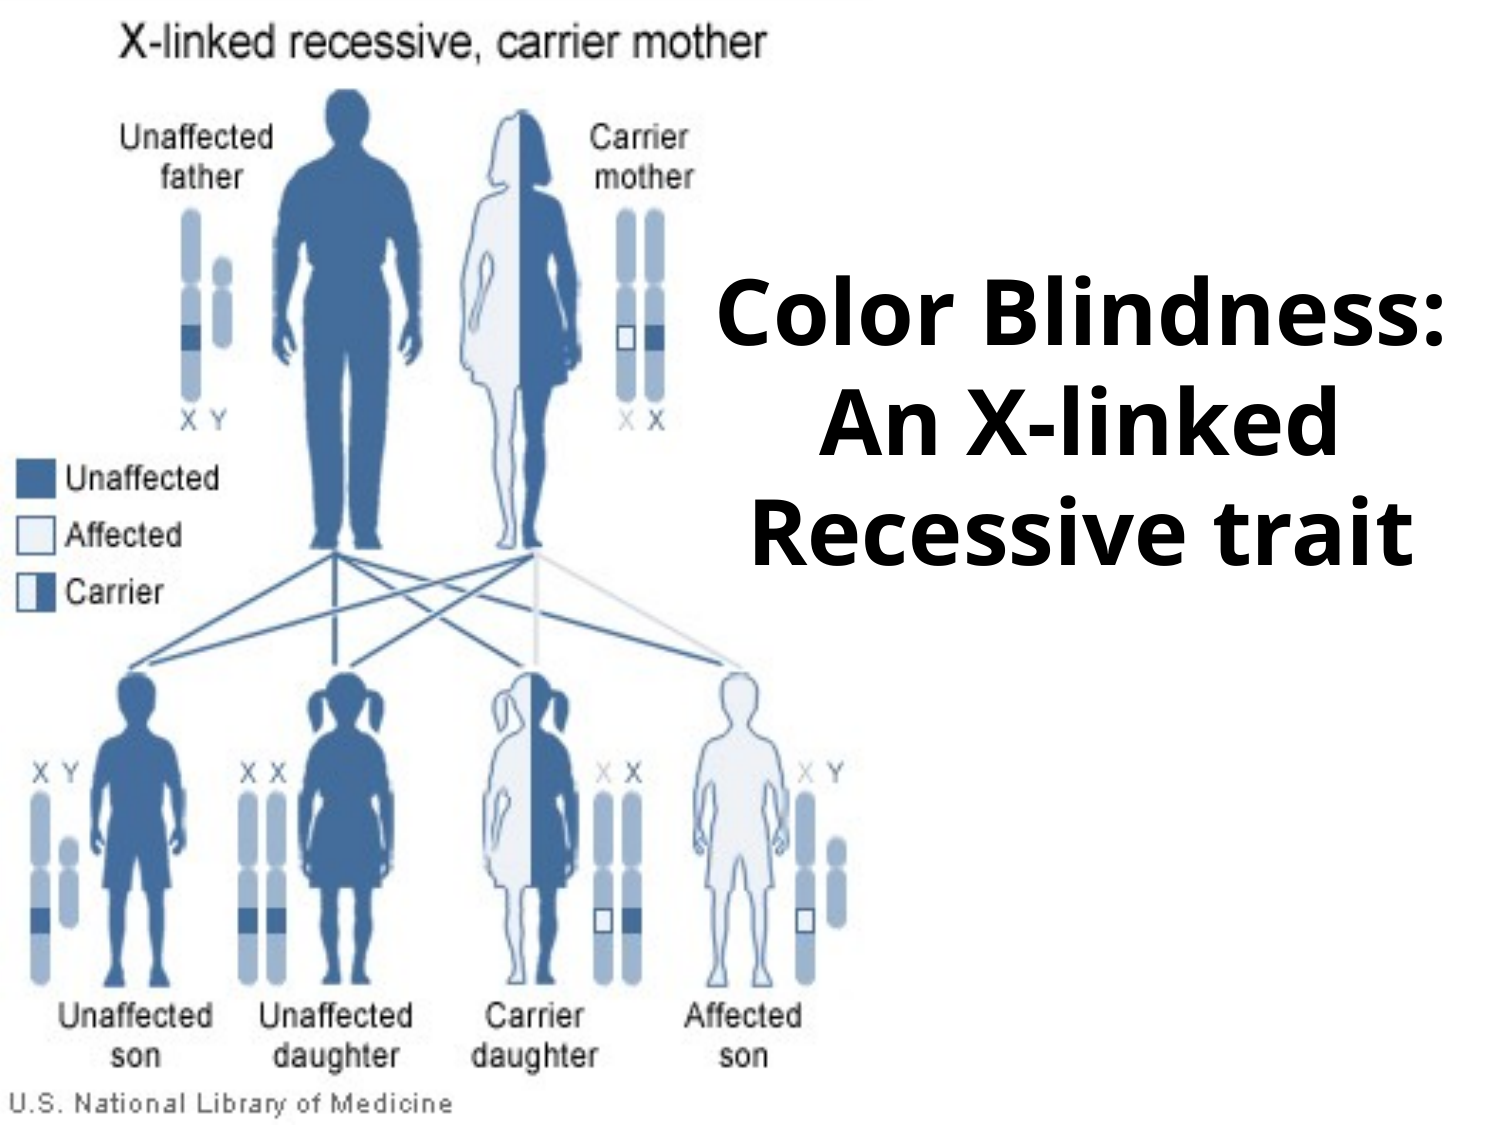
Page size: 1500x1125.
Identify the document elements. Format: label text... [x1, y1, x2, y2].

title Color Blindness: An X-linked Recessive trait [876, 224, 1476, 613]
picture [0, 0, 873, 1125]
